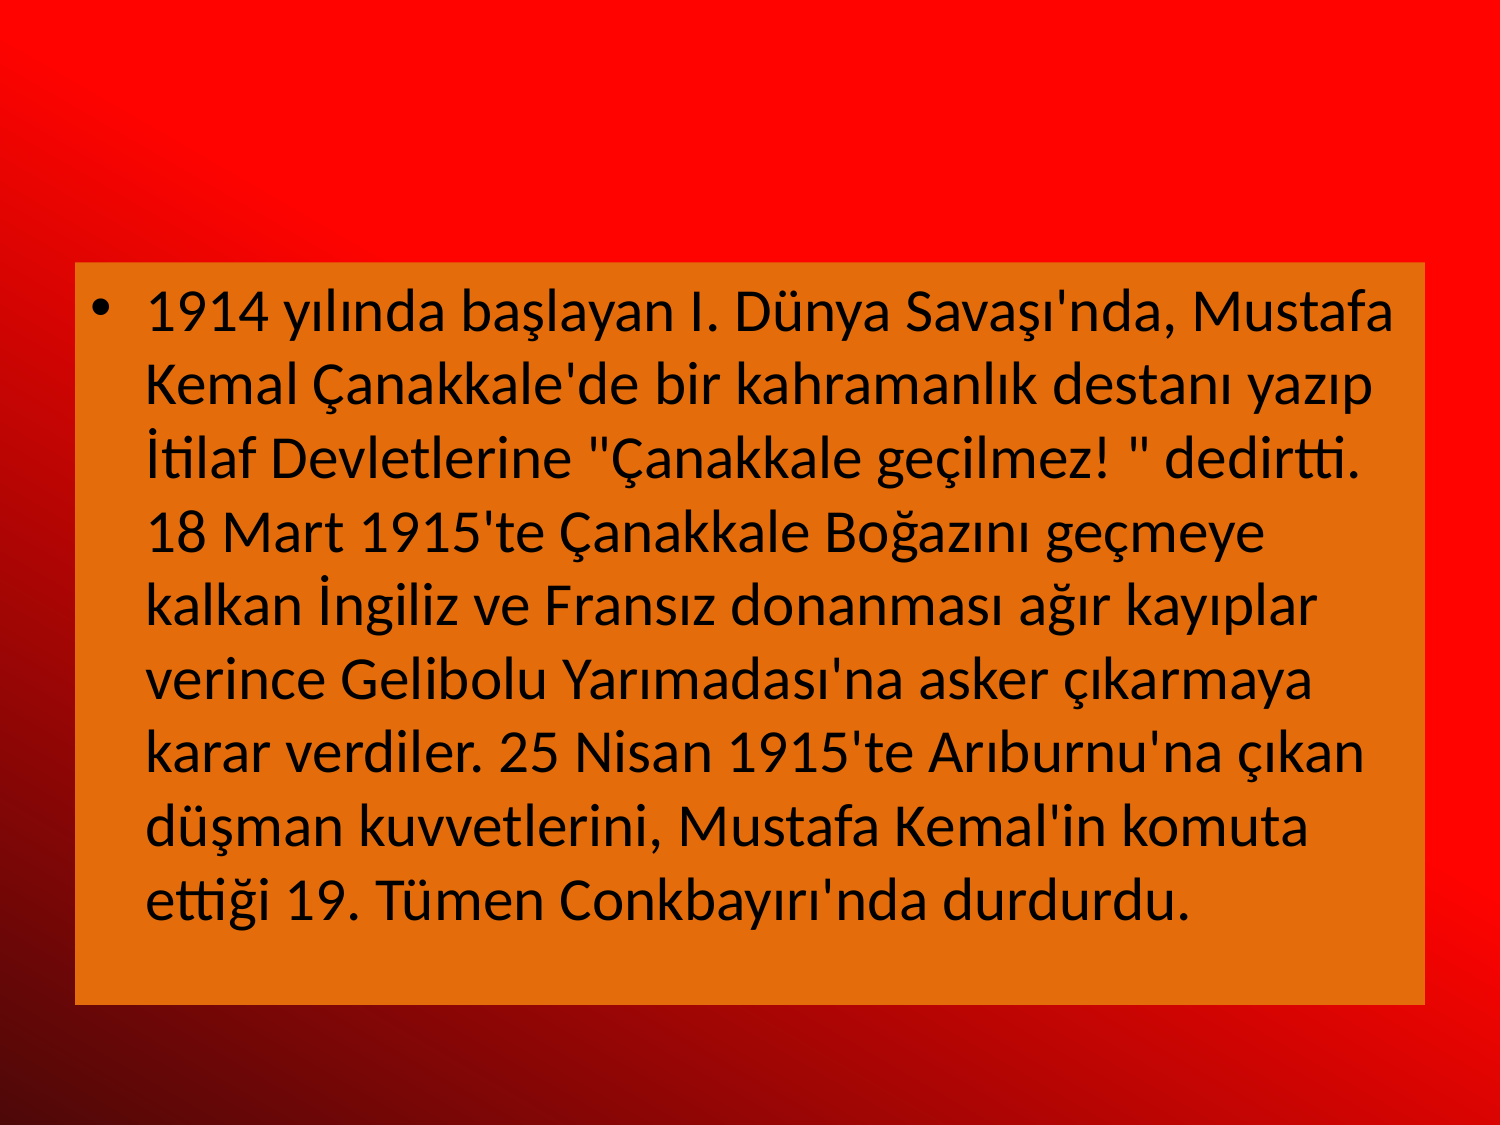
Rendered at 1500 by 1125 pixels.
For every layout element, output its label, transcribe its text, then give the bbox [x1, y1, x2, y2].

list 1914 yılında başlayan I. Dünya Savaşı'nda, Mustafa Kemal Çanakkale'de bir kahramanlık destanı yazıp İtilaf Devletlerine "Çanakkale geçilmez! " dedirtti. 18 Mart 1915'te Çanakkale Boğazını geçmeye kalkan İngiliz ve Fransız donanması ağır kayıplar verince Gelibolu Yarımadası'na asker çıkarmaya karar verdiler. 25 Nisan 1915'te Arıburnu'na çıkan düşman kuvvetlerini, Mustafa Kemal'in komuta ettiği 19. Tümen Conkbayırı'nda durdurdu. [75, 262, 1425, 1005]
